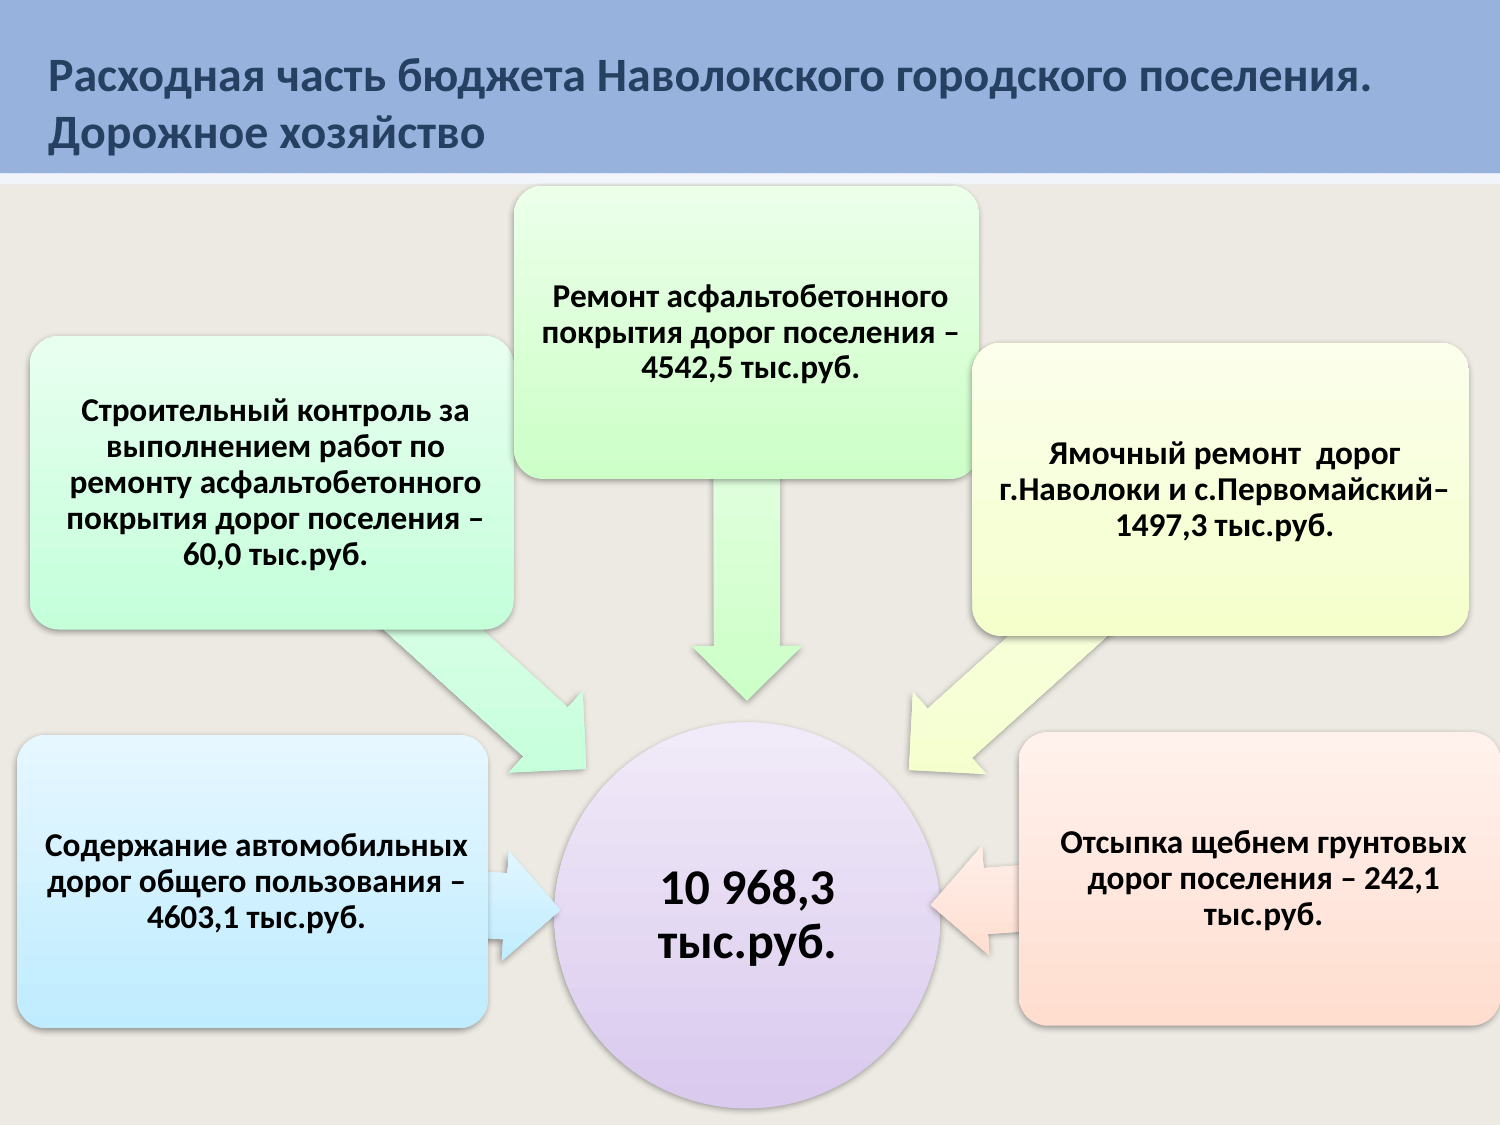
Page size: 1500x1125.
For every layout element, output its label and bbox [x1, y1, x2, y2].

text_box [0, 185, 1500, 1125]
picture [0, 0, 1500, 185]
